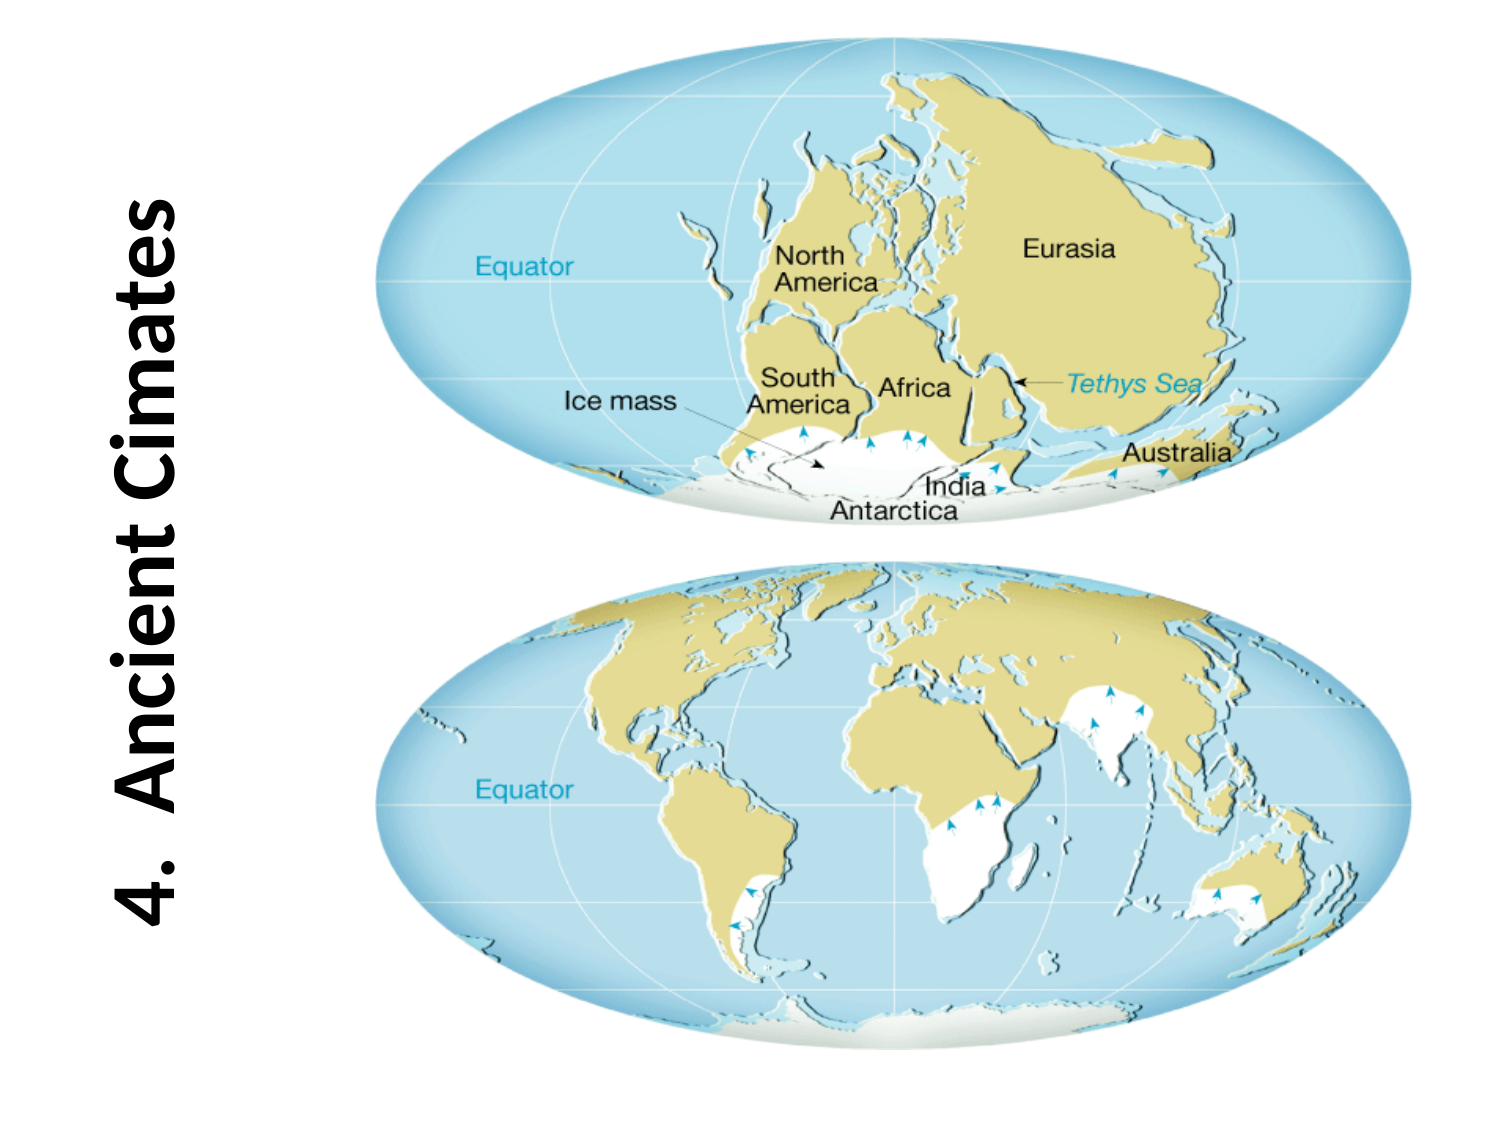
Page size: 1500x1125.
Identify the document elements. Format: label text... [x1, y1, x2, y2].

text_box 4. Ancient Cimates [62, 0, 213, 1125]
picture [374, 37, 1413, 1051]
